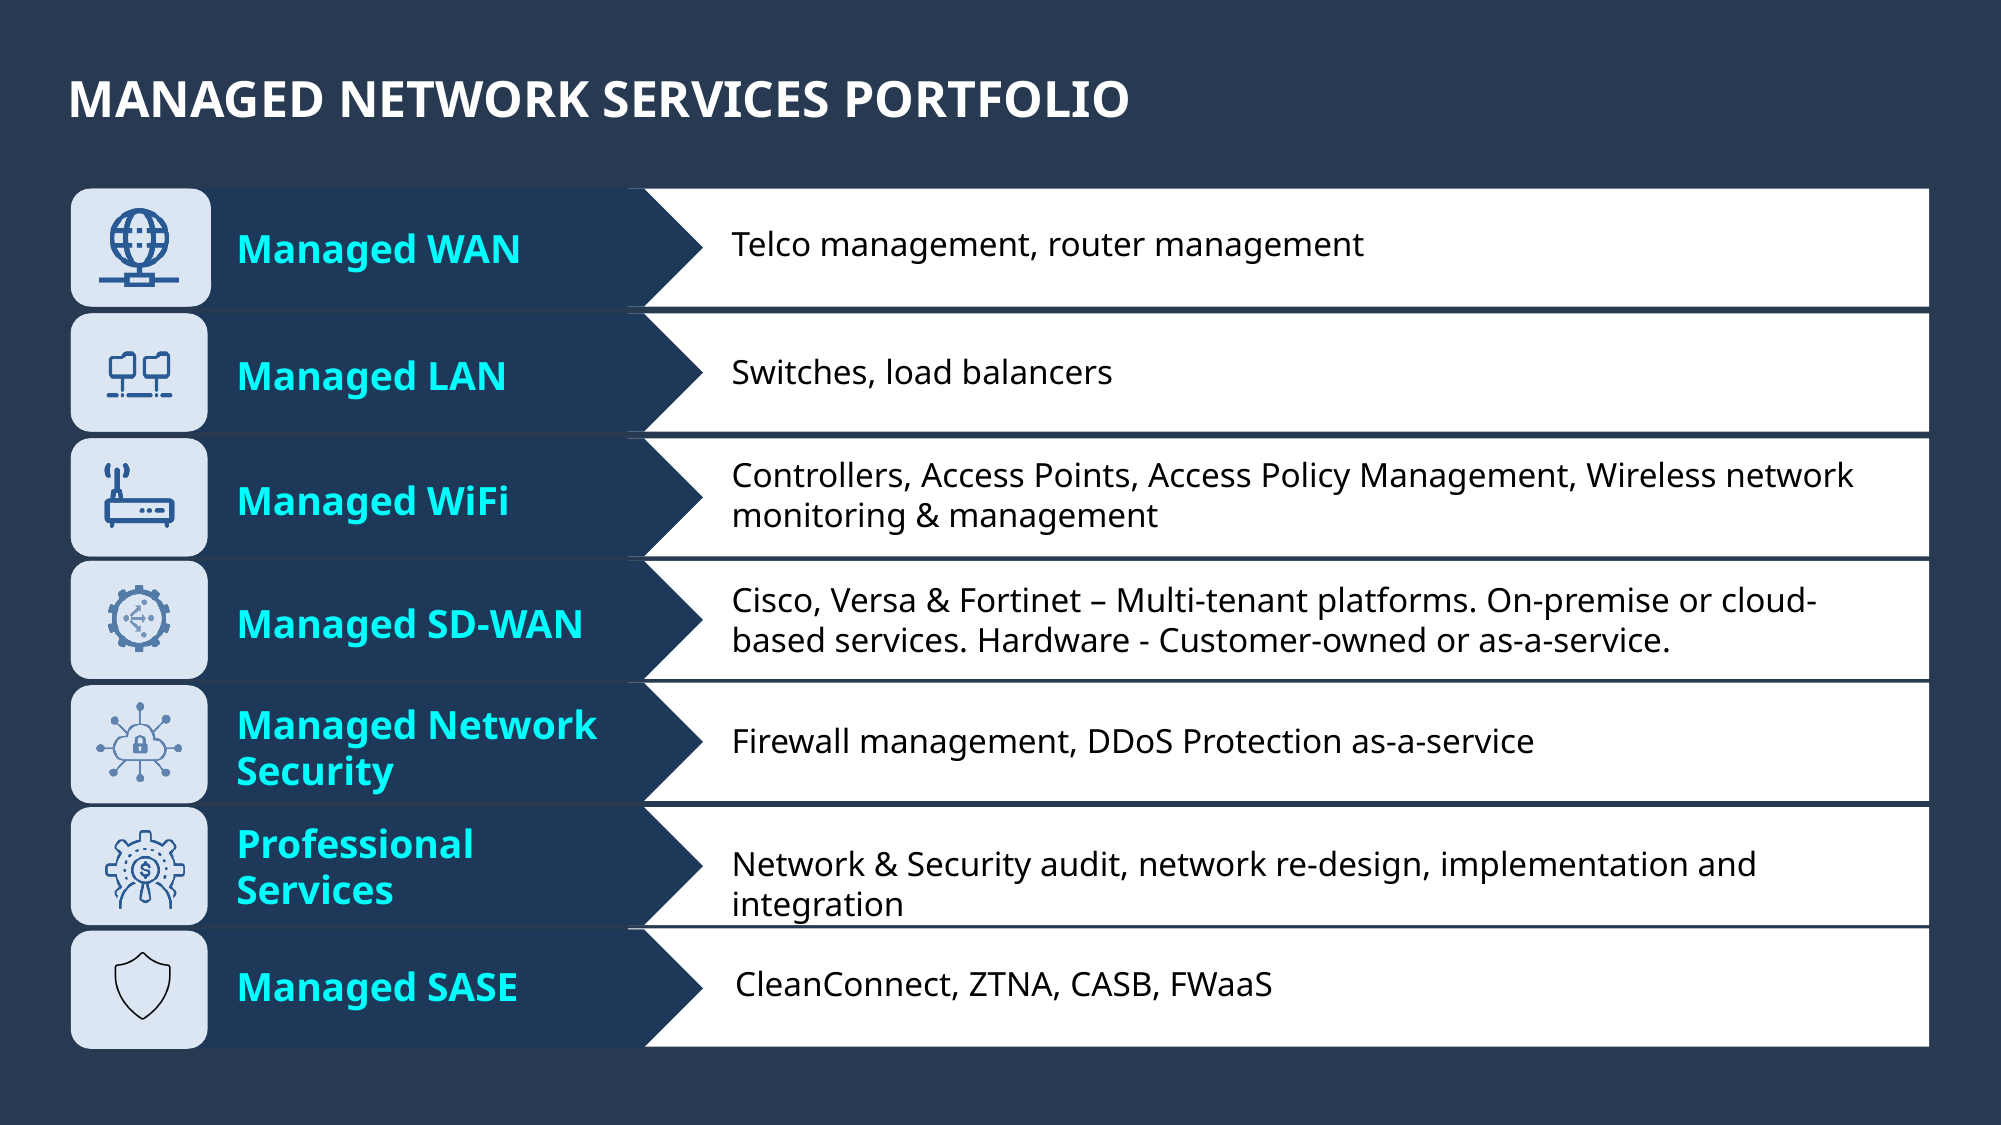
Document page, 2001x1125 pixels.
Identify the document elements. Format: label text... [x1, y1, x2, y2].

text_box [70, 188, 1930, 1050]
title Managed NETWORK SERVICES PORTFOLIO [67, 0, 1930, 191]
